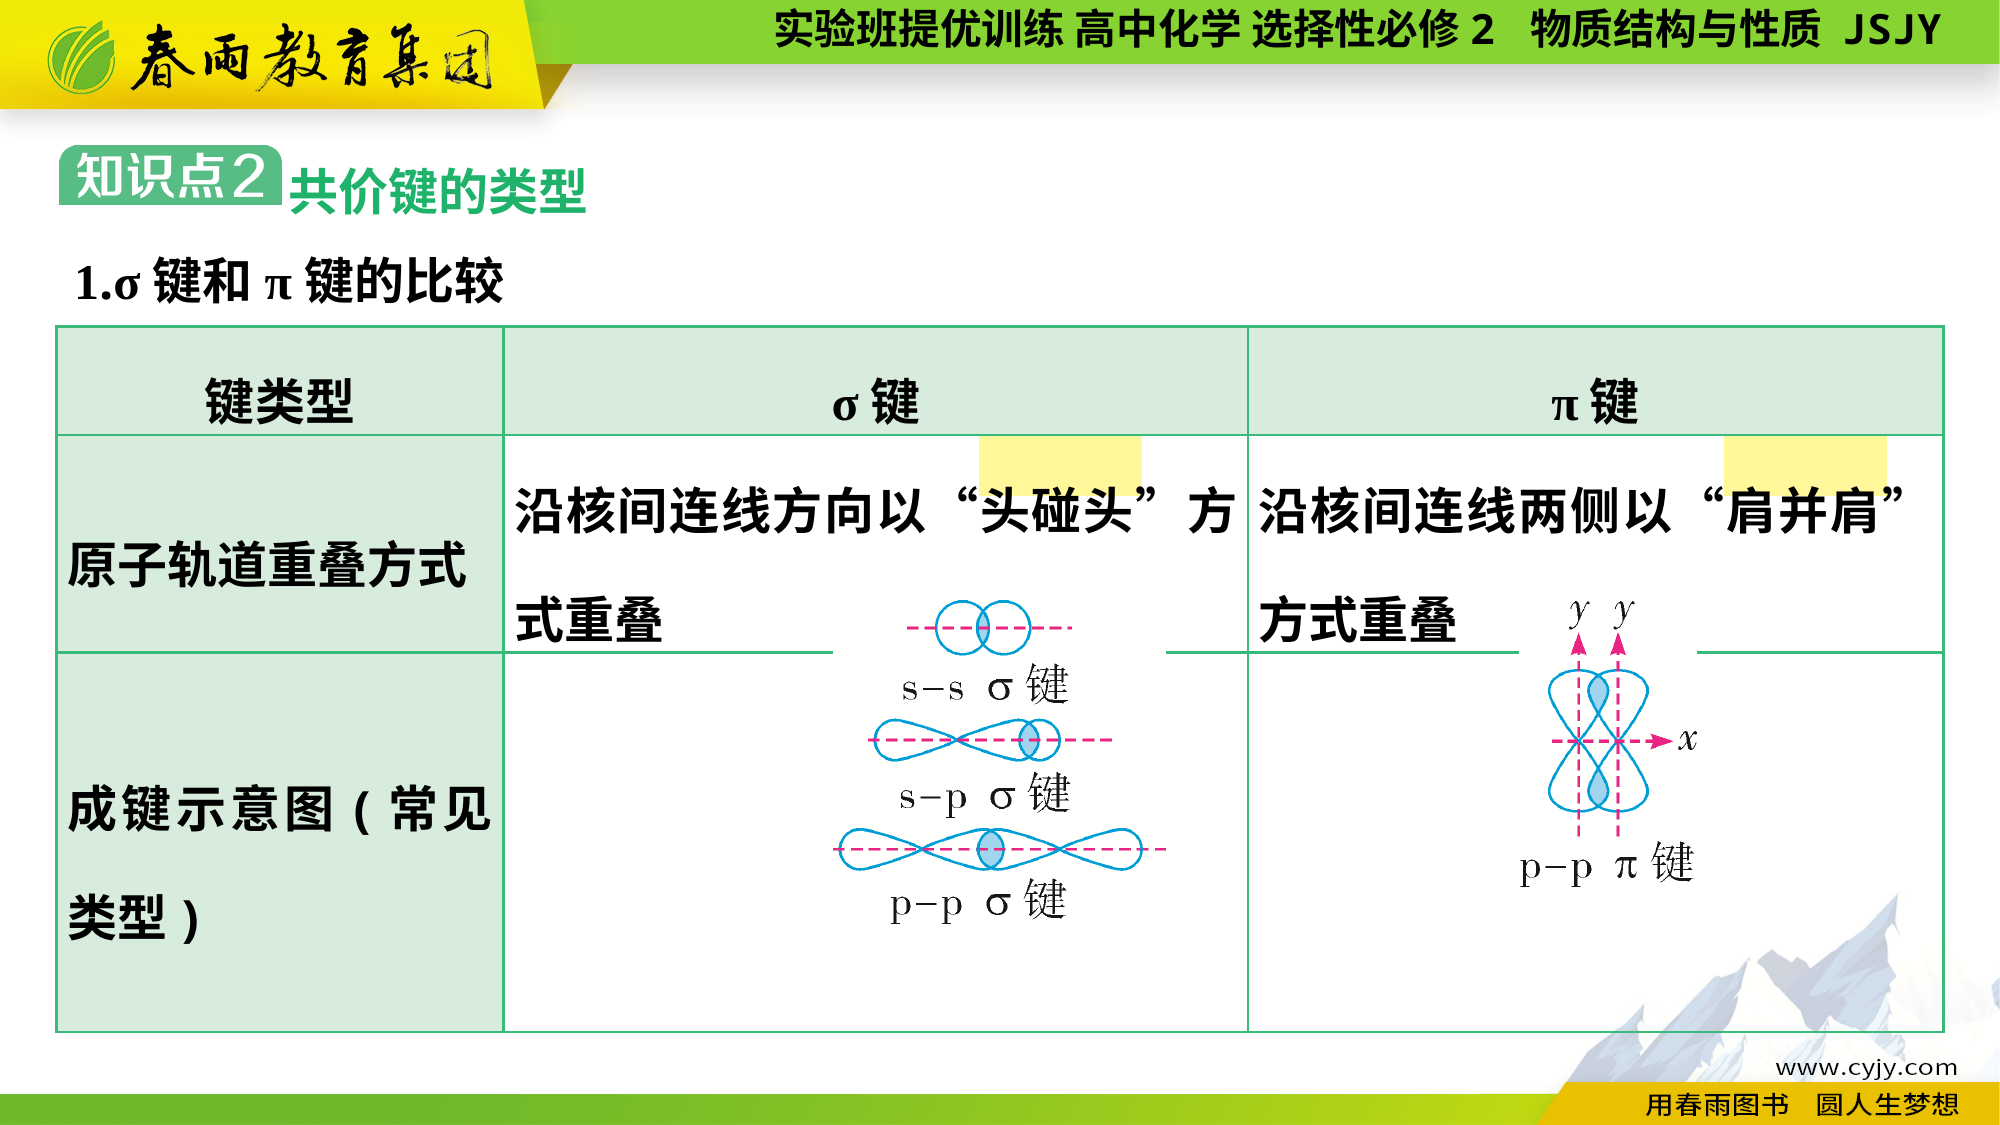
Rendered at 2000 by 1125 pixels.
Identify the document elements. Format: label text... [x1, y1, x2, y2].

table_header 键类型 [58, 328, 502, 434]
table_header σ键 [505, 328, 1247, 434]
table_cell [505, 654, 1247, 1031]
table_cell 成键示意图(常见类型) [58, 654, 502, 1031]
table_header π键 [1249, 328, 1942, 434]
table_cell [1249, 654, 1942, 1031]
list 共价键的类型 1.σ键和π键的比较 [59, 122, 1944, 320]
table_cell 沿核间连线两侧以“肩并肩”方式重叠 [1249, 436, 1942, 651]
table_cell 原子轨道重叠方式 [58, 436, 502, 651]
table_cell 沿核间连线方向以“头碰头”方式重叠 [505, 436, 1247, 651]
picture [0, 0, 2000, 1125]
